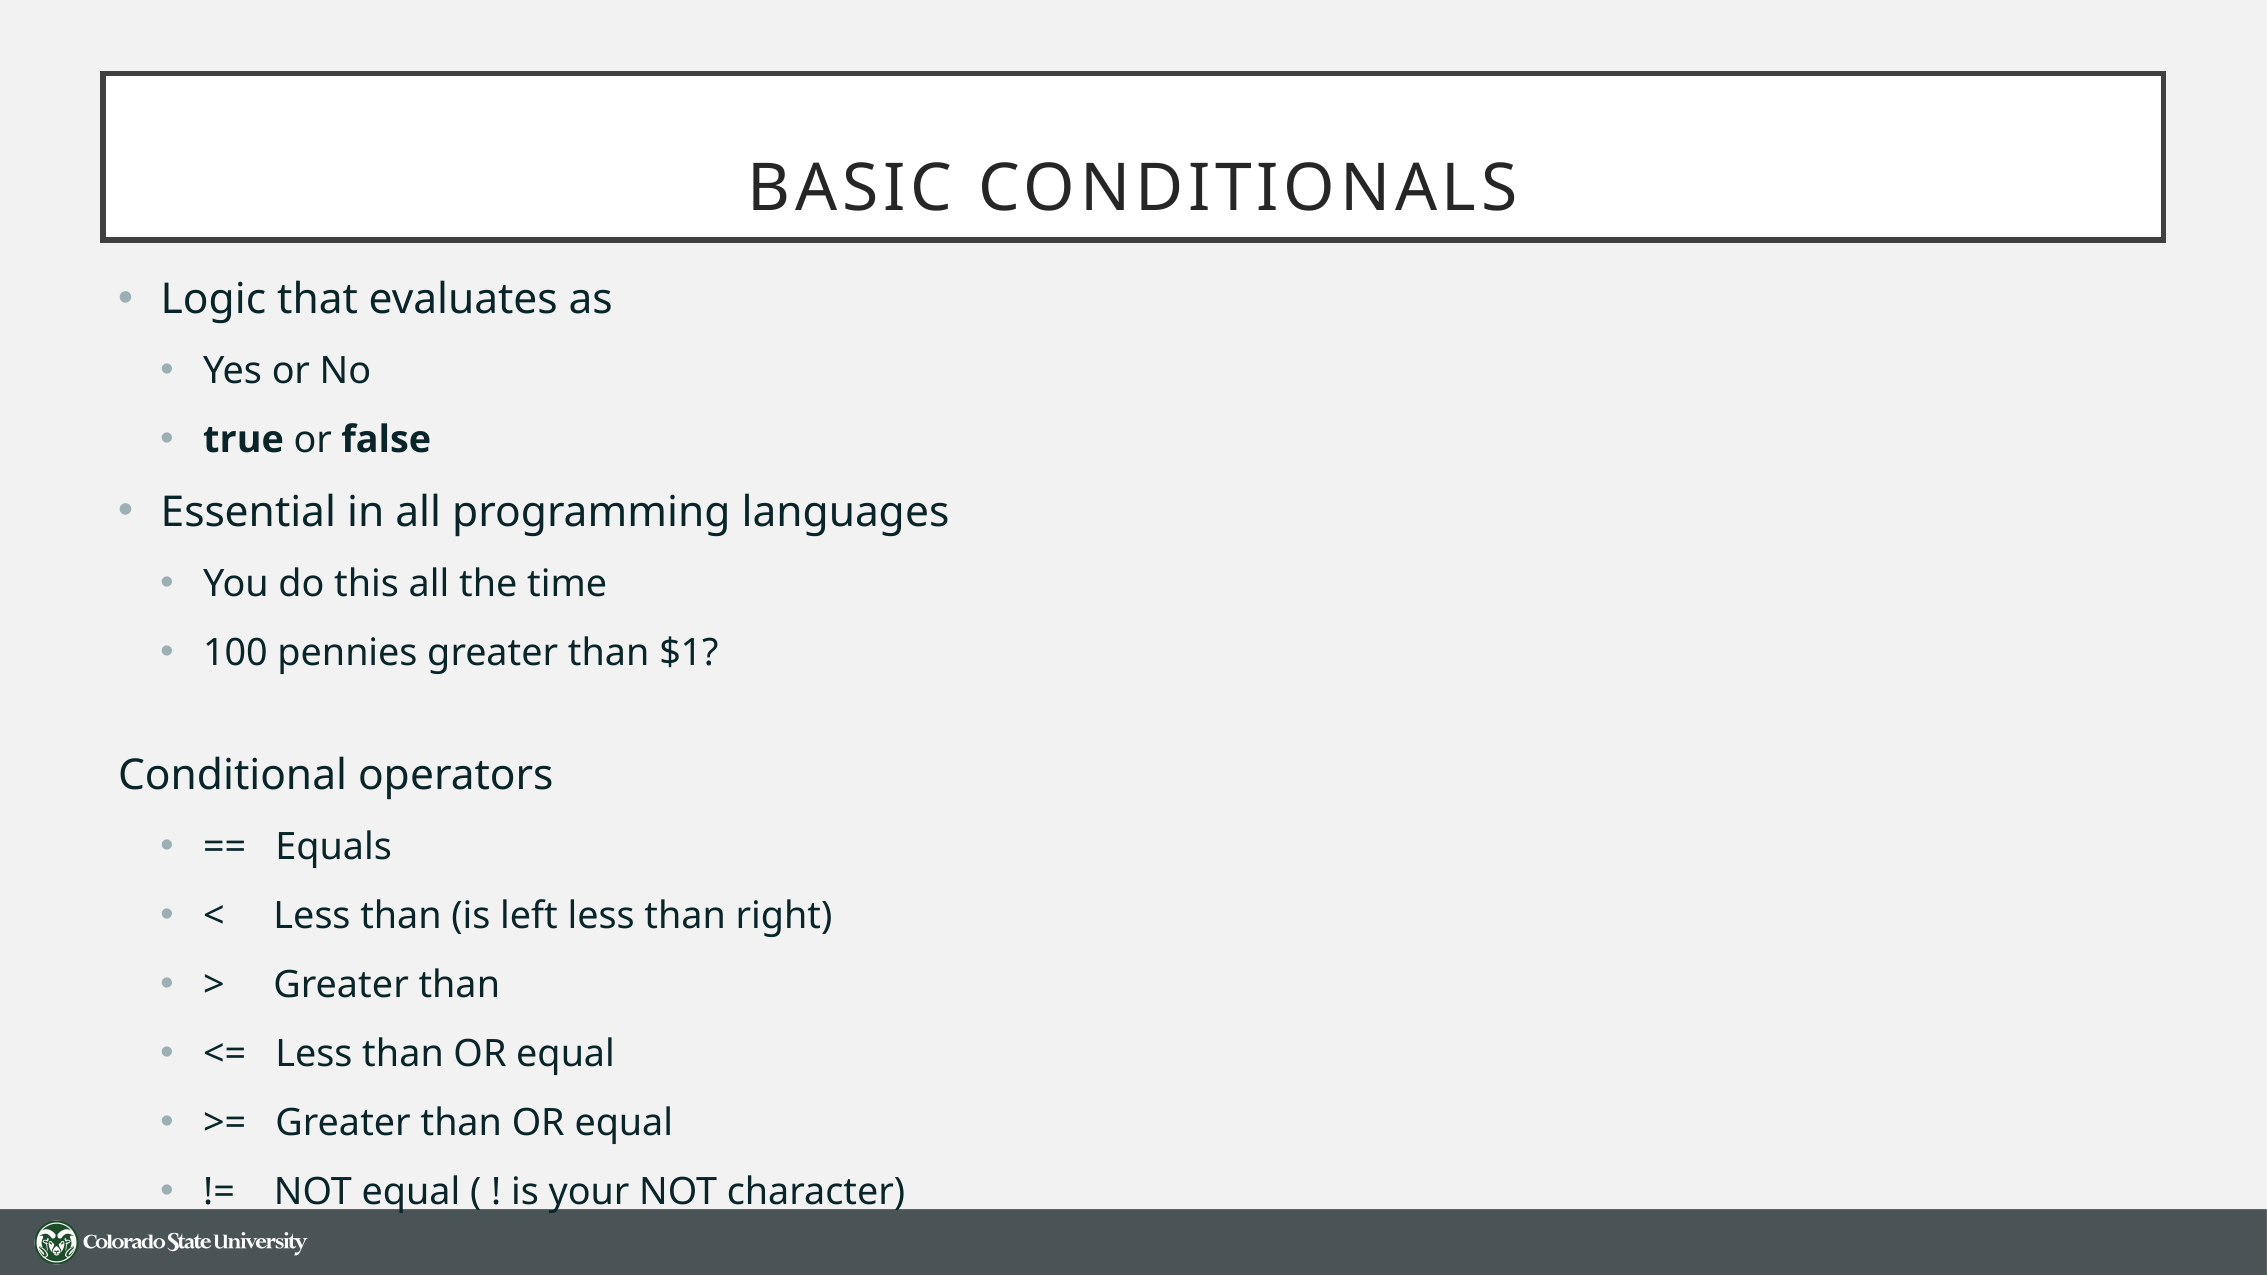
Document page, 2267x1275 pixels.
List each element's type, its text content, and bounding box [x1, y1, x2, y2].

picture [24, 1209, 319, 1275]
list Logic that evaluates as Yes or No true or false Essential in all programming languages You do this all the time 100 pennies greater than $1? Conditional operators == Equals < Less than (is left less than right) > Greater than <= Less than OR equal >= Greater than OR equal != NOT equal ( ! is your NOT character) [103, 263, 1093, 1169]
title Basic Conditionals [100, 71, 2166, 243]
